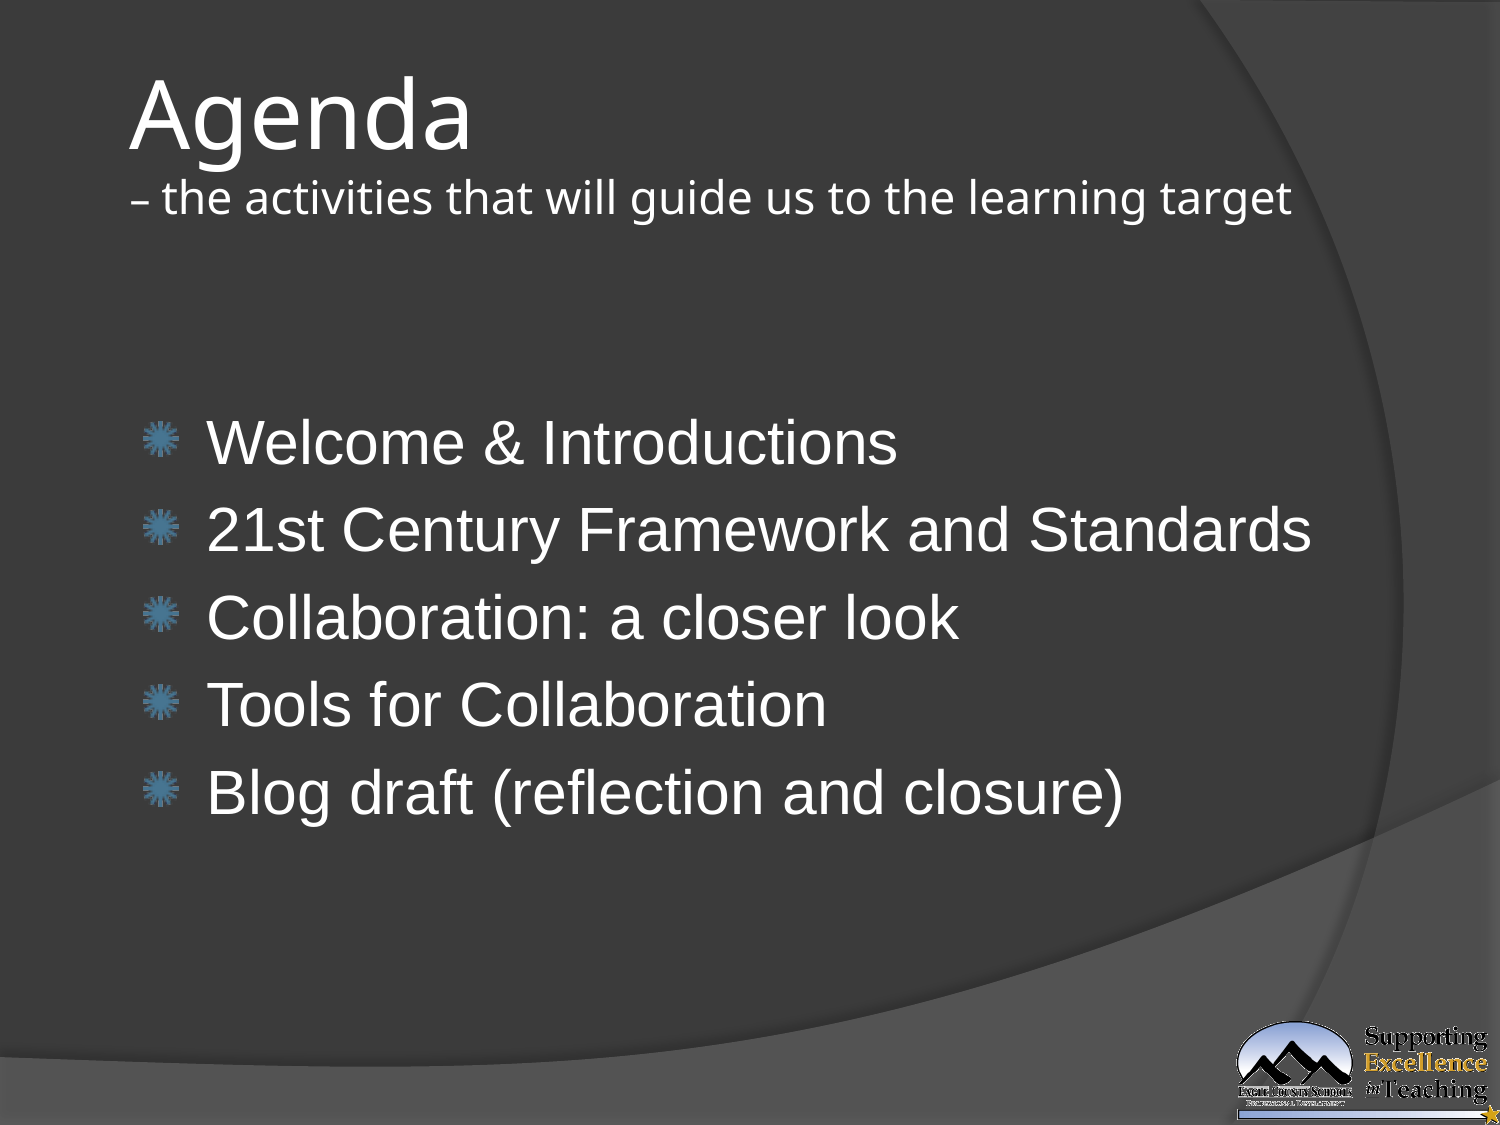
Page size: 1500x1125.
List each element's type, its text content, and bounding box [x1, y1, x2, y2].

picture [143, 421, 179, 457]
picture [143, 509, 179, 545]
picture [1236, 1020, 1500, 1125]
list Welcome & Introductions 21st Century Framework and Standards Collaboration: a closer look Tools for Collaboration Blog draft (reflection and closure) [123, 394, 1383, 1043]
picture [143, 684, 179, 720]
picture [143, 596, 179, 632]
picture [143, 771, 179, 807]
title Agenda – the activities that will guide us to the learning target [75, 45, 1383, 233]
